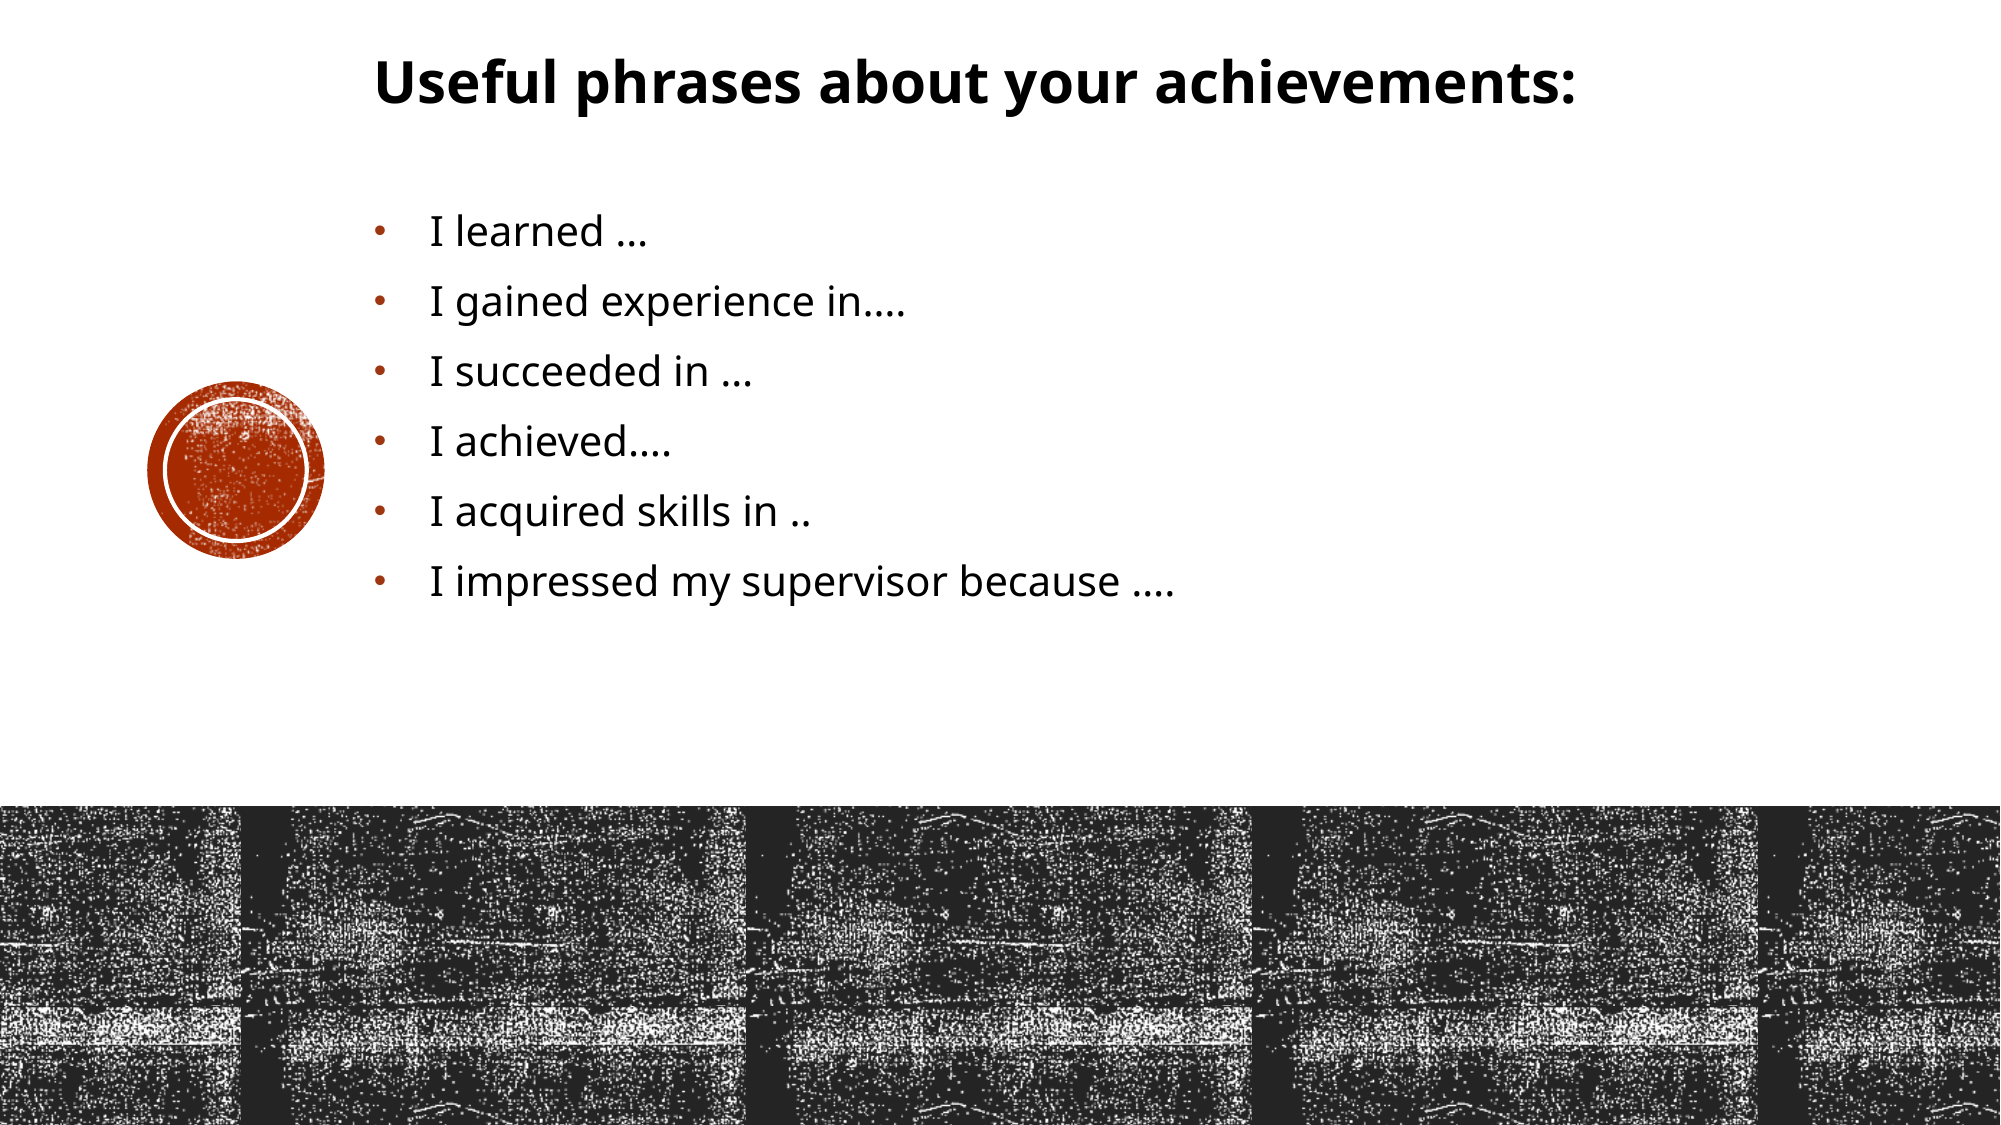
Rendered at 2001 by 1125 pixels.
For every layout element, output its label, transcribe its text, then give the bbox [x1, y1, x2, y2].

list Useful phrases about your achievements: I learned … I gained experience in…. I succeeded in … I achieved…. I acquired skills in .. I impressed my supervisor because …. [358, 45, 1844, 888]
